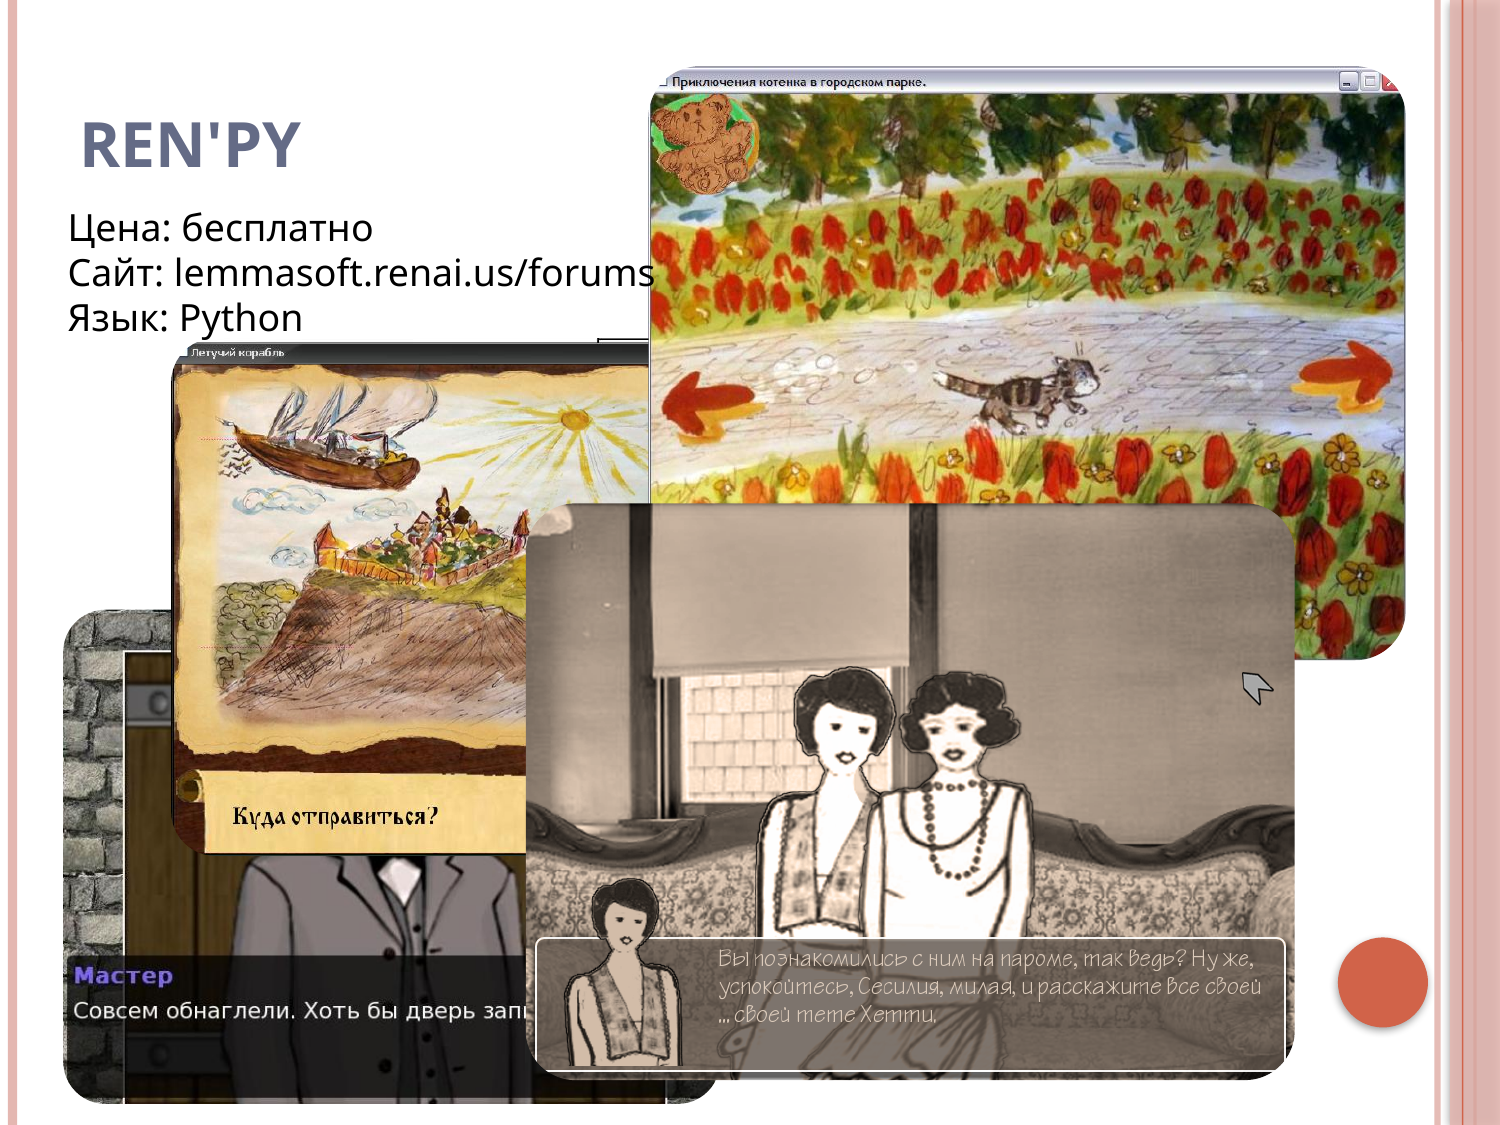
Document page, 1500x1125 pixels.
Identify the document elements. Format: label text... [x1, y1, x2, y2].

text_box Цена: бесплатно Сайт: lemmasoft.renai.us/forums Язык: Python [53, 196, 642, 346]
picture [62, 609, 721, 1105]
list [170, 337, 642, 857]
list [525, 502, 1296, 1081]
picture [647, 65, 1407, 661]
title Ren'py [64, 0, 1290, 188]
